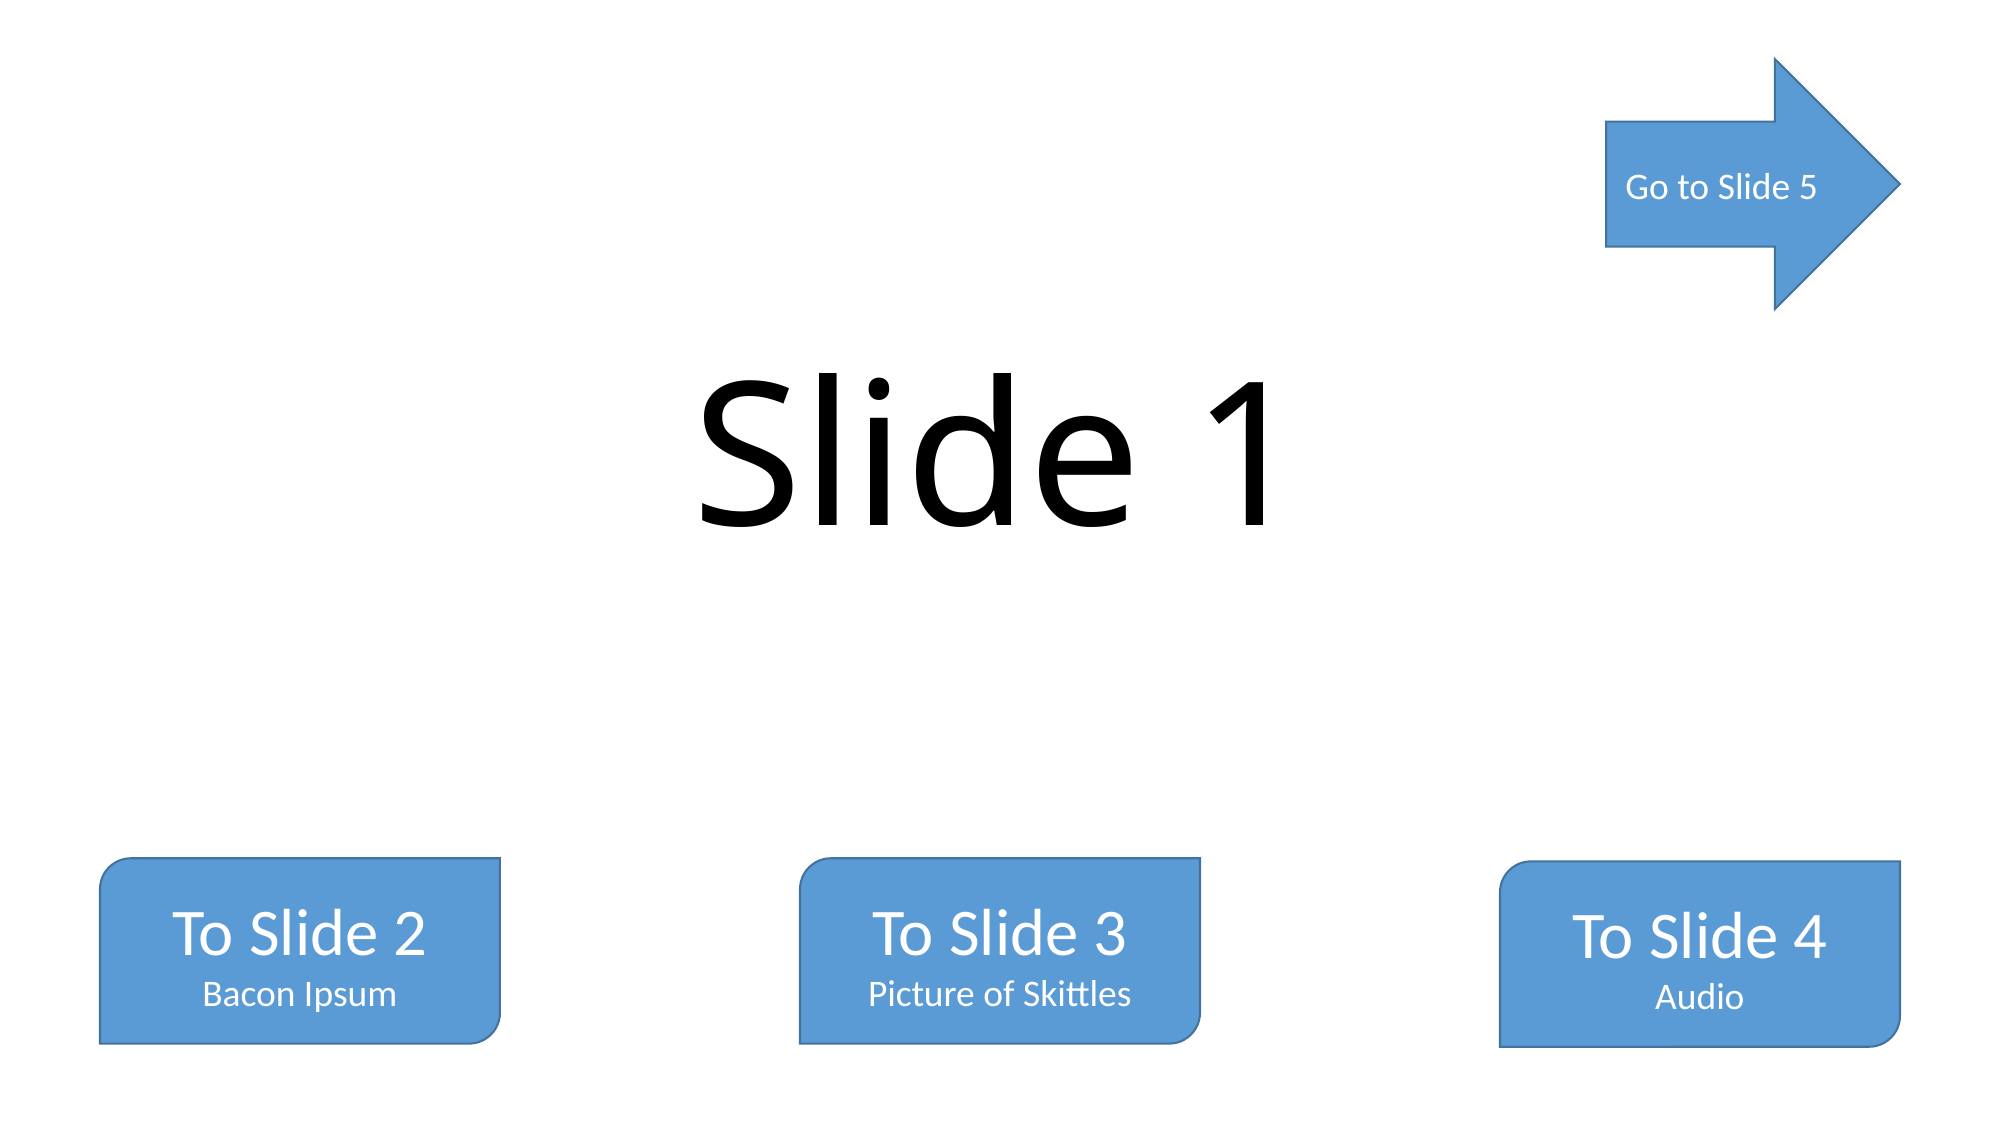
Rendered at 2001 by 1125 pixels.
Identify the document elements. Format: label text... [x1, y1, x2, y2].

title Slide 1 [249, 184, 1750, 576]
text_box To Slide 3 Picture of Skittles [798, 857, 1202, 1045]
text_box To Slide 4 Audio [1498, 860, 1902, 1048]
text_box Go to Slide 5 [1605, 56, 1902, 312]
text_box To Slide 2 Bacon Ipsum [98, 857, 501, 1045]
